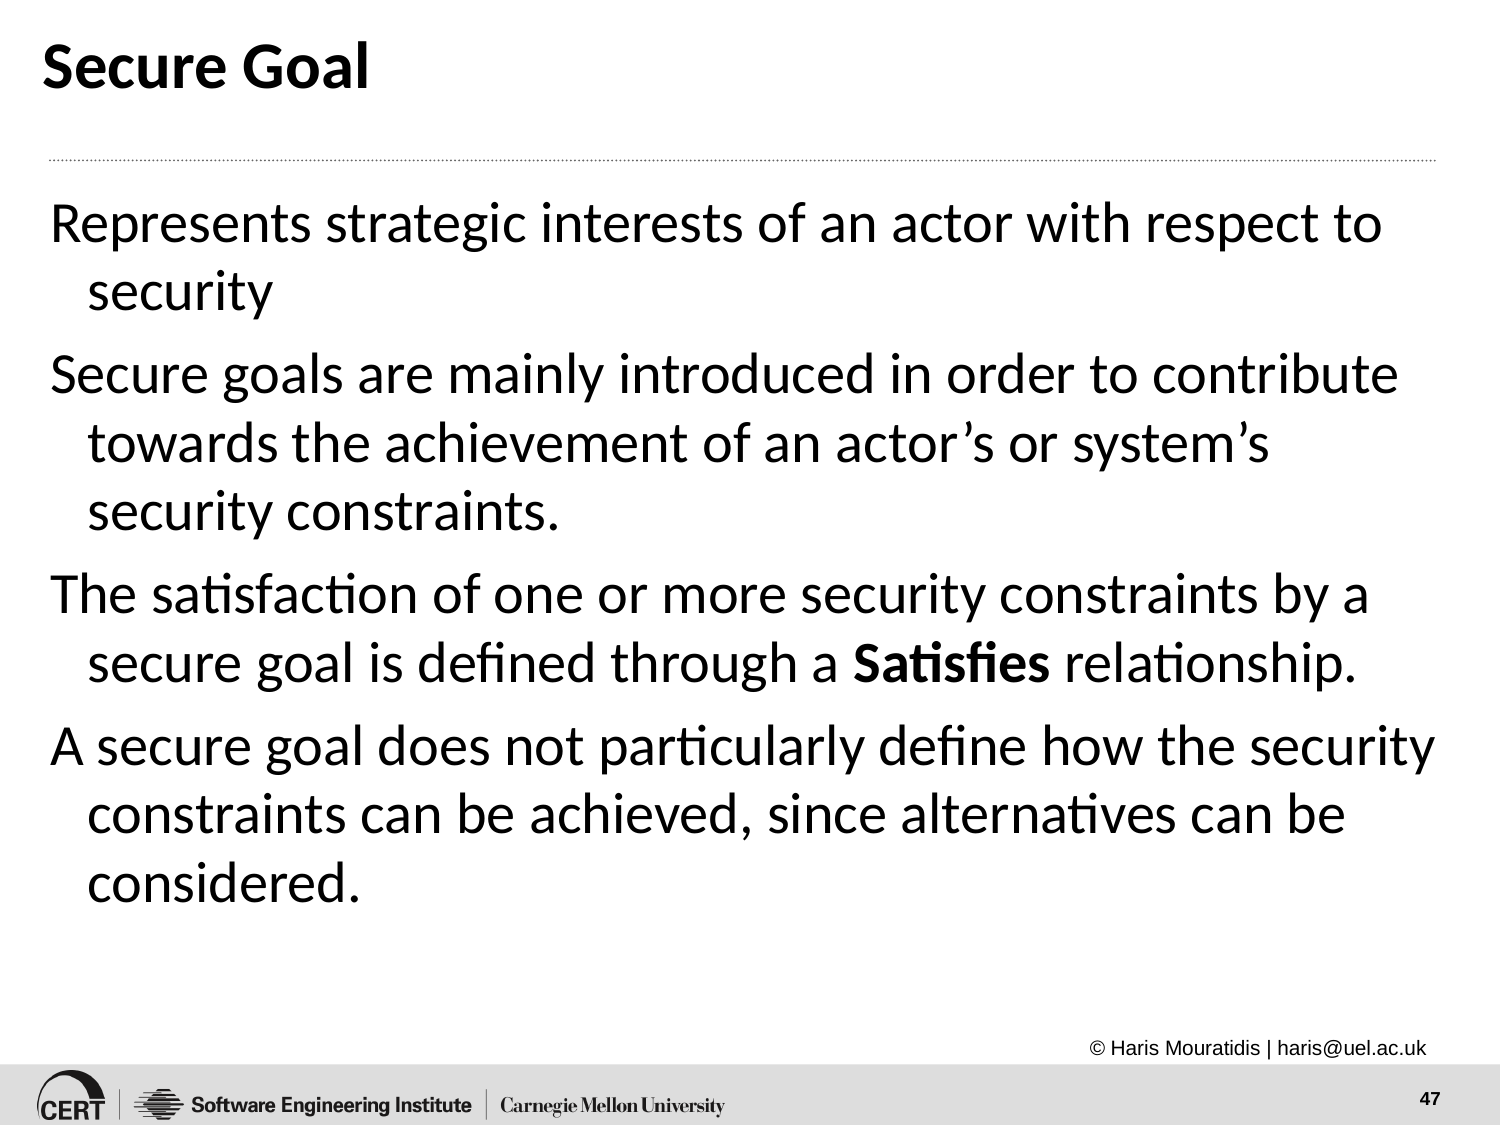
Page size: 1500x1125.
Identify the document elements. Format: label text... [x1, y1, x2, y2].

picture [37, 1069, 725, 1122]
text_box © Haris Mouratidis | haris@uel.ac.uk [1074, 1027, 1500, 1075]
title Secure Goal [42, 37, 1434, 155]
list Represents strategic interests of an actor with respect to security Secure goals are mainly introduced in order to contribute towards the achievement of an actor’s or system’s security constraints. The satisfaction of one or more security constraints by a secure goal is defined through a Satisfies relationship. A secure goal does not particularly define how the security constraints can be achieved, since alternatives can be considered. [49, 187, 1438, 1001]
